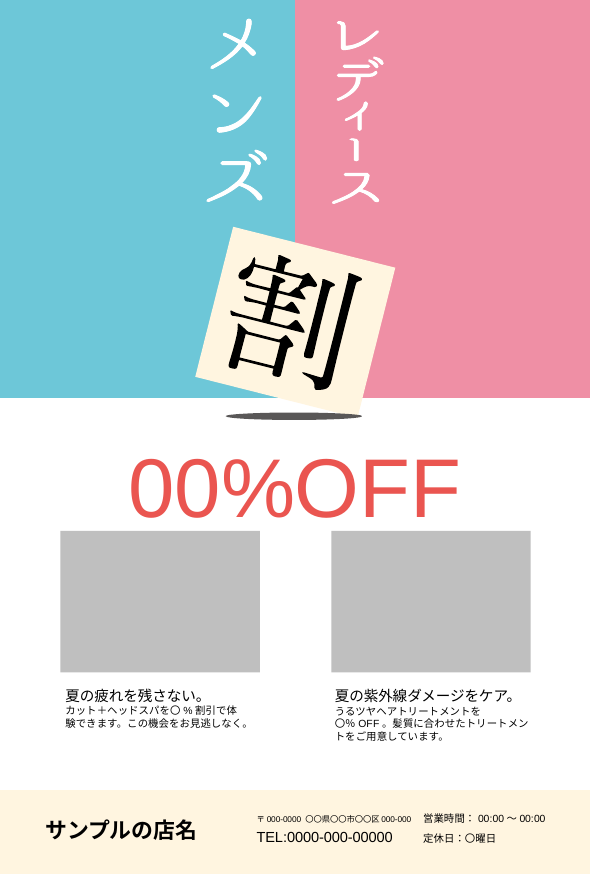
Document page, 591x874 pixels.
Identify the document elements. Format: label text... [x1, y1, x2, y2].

text_box 夏の疲れを残さない。 カット＋ヘッドスパを〇%割引で体験できます。この機会をお見逃しなく。 [50, 679, 260, 737]
text_box サンプルの店名 [30, 809, 467, 851]
text_box [59, 542, 261, 673]
text_box [330, 542, 532, 673]
text_box 〒000-0000 〇〇県〇〇市〇〇区000-000 営業時間：00:00～00:00 TEL:0000-000-00000 定休日：〇曜日 [241, 802, 591, 853]
text_box 夏の紫外線ダメージをケア。 うるツヤヘアトリートメントを〇％OFF。髪質に合わせたトリートメントをご用意しています。 [320, 679, 552, 750]
text_box 00%OFF [0, 426, 590, 542]
picture [0, 0, 591, 420]
